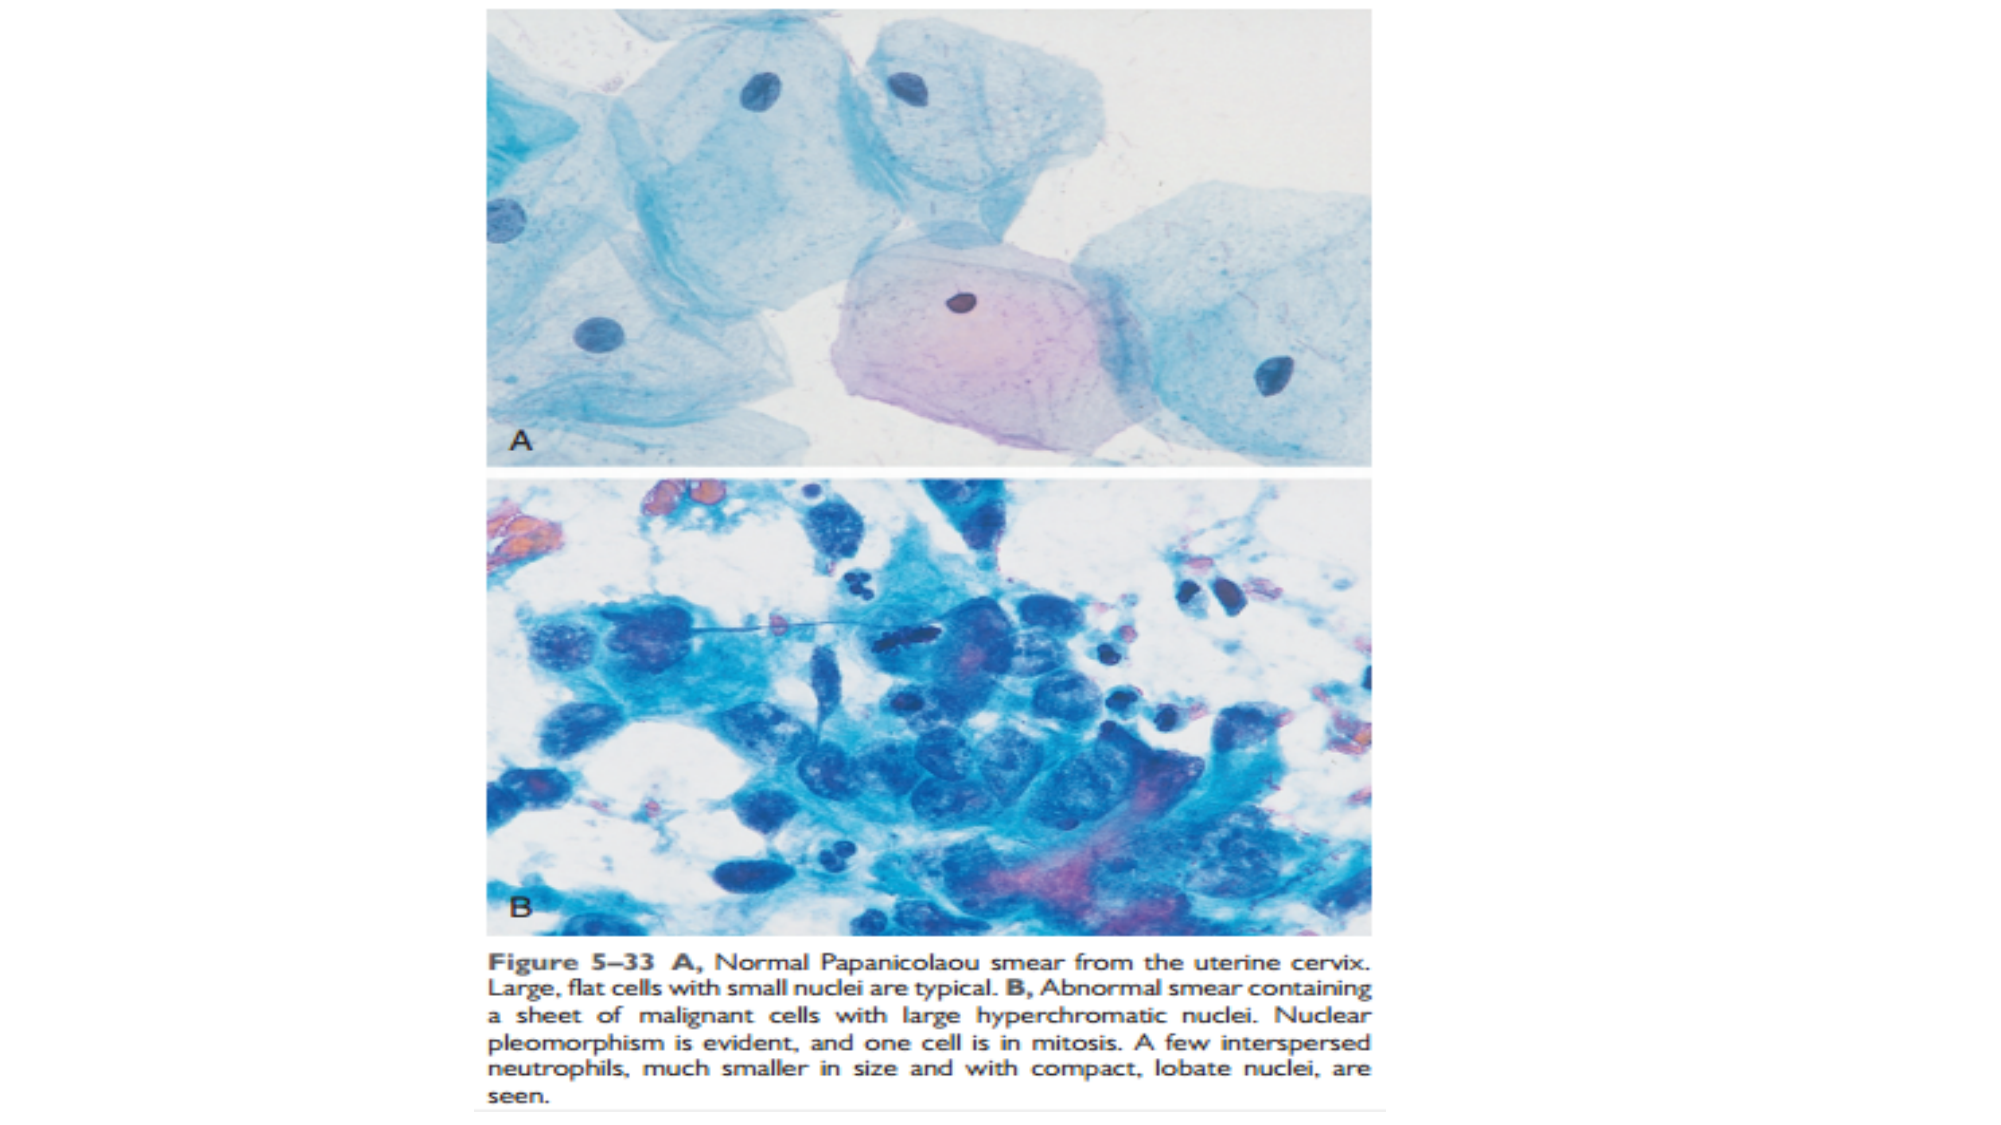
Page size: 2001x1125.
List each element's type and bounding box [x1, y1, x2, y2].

list [474, 0, 1386, 1112]
